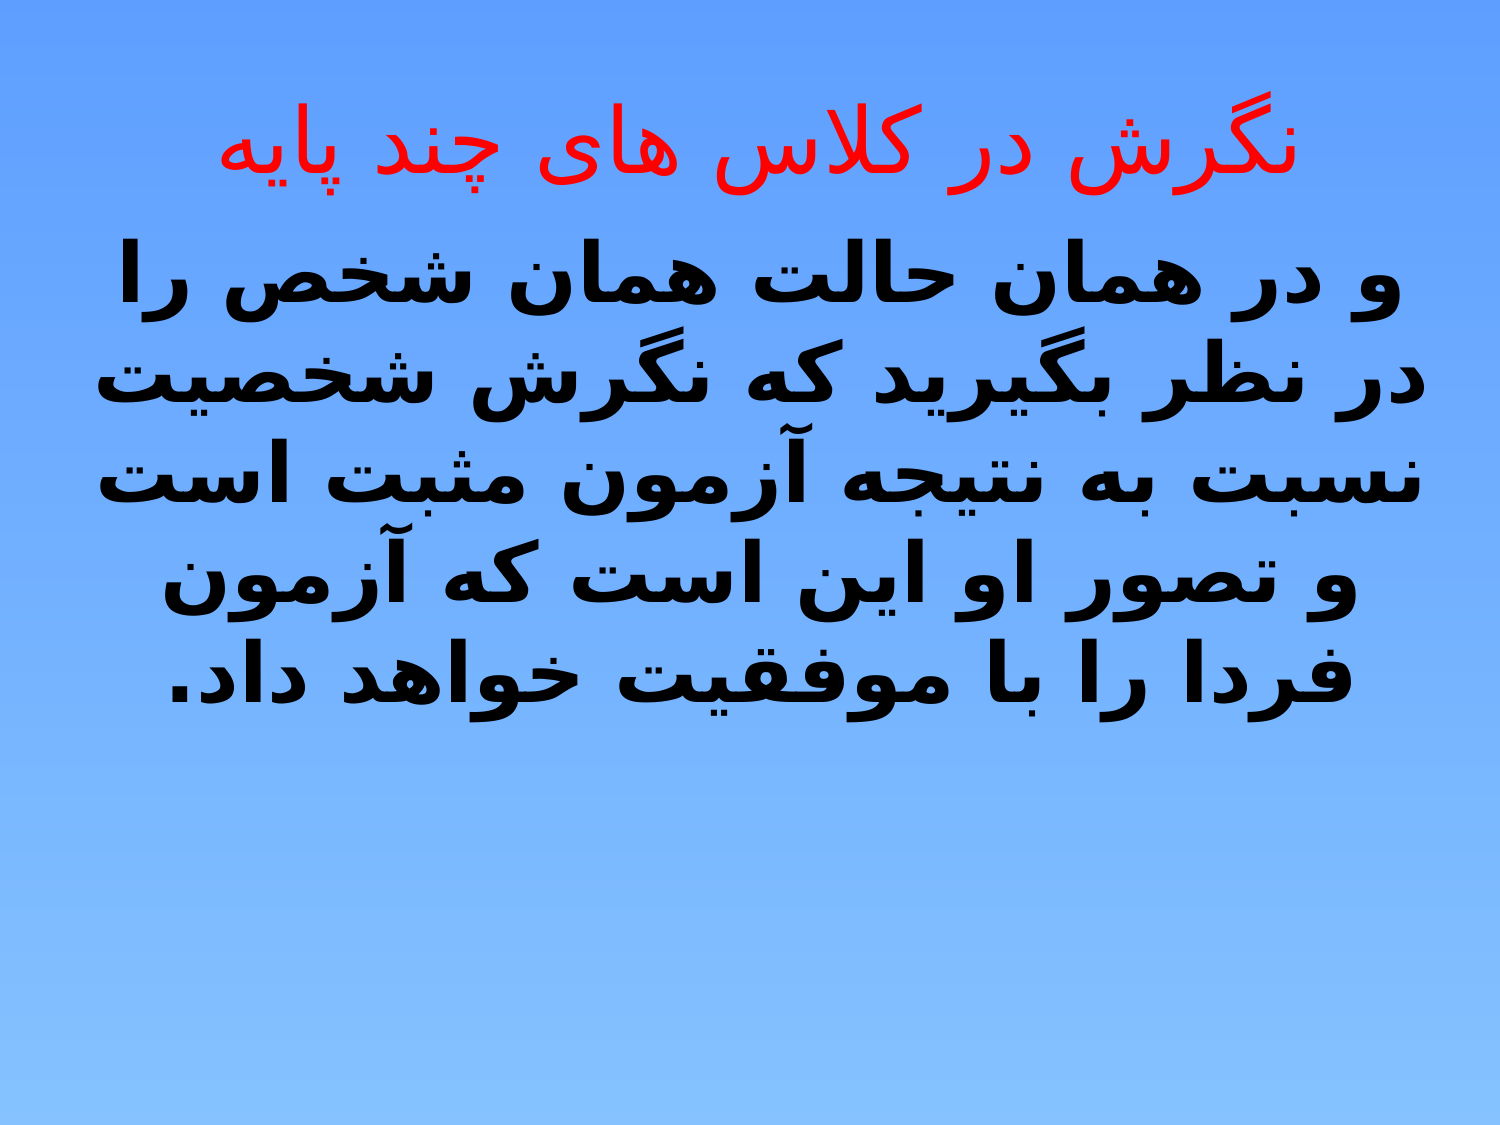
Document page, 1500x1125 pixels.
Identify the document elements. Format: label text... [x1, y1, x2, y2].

title و در همان حالت همان شخص را در نظر بگیرید که نگرش شخصیت نسبت به نتیجه آزمون مثبت است و تصور او این است که آزمون فردا را با موفقیت خواهد داد. [49, 399, 1475, 538]
text_box نگرش در کلاس های چند پایه [200, 74, 1350, 200]
